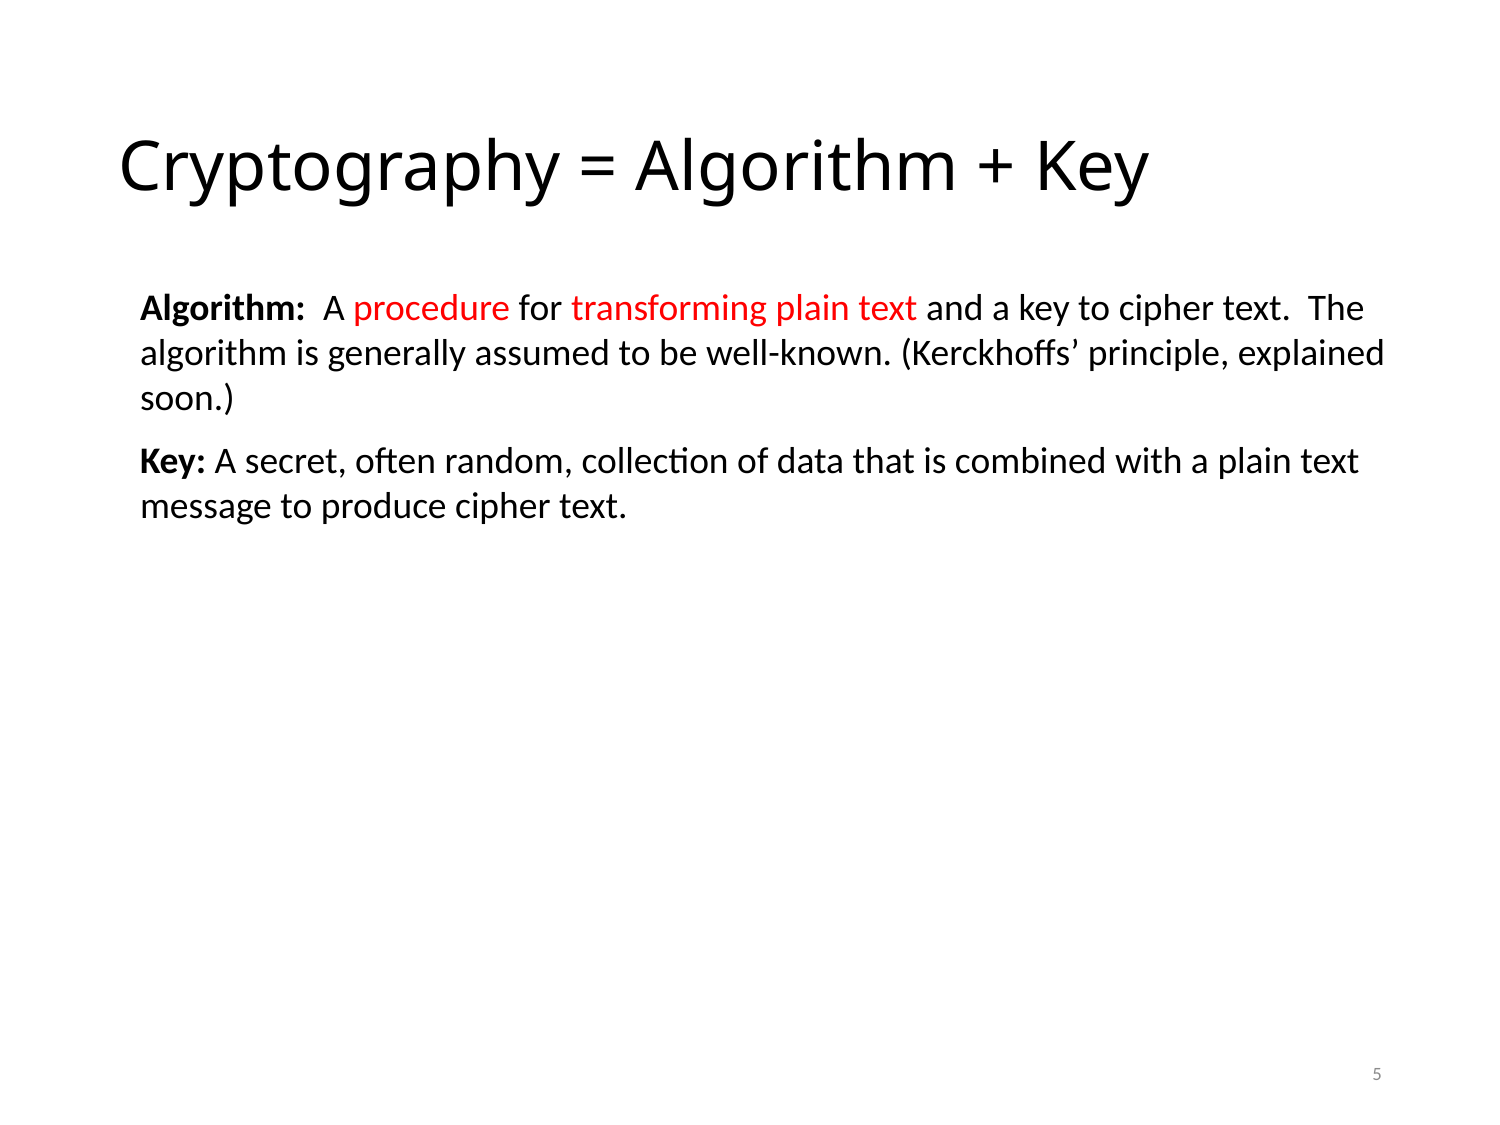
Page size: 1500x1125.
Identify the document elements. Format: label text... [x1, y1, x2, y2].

slide_number 5 [1059, 1042, 1397, 1103]
text_box Algorithm: A procedure for transforming plain text and a key to cipher text. The algorithm is generally assumed to be well-known. (Kerckhoffs’ principle, explained soon.) Key: A secret, often random, collection of data that is combined with a plain text message to produce cipher text. [124, 274, 1413, 534]
title Cryptography = Algorithm + Key [103, 59, 1397, 278]
